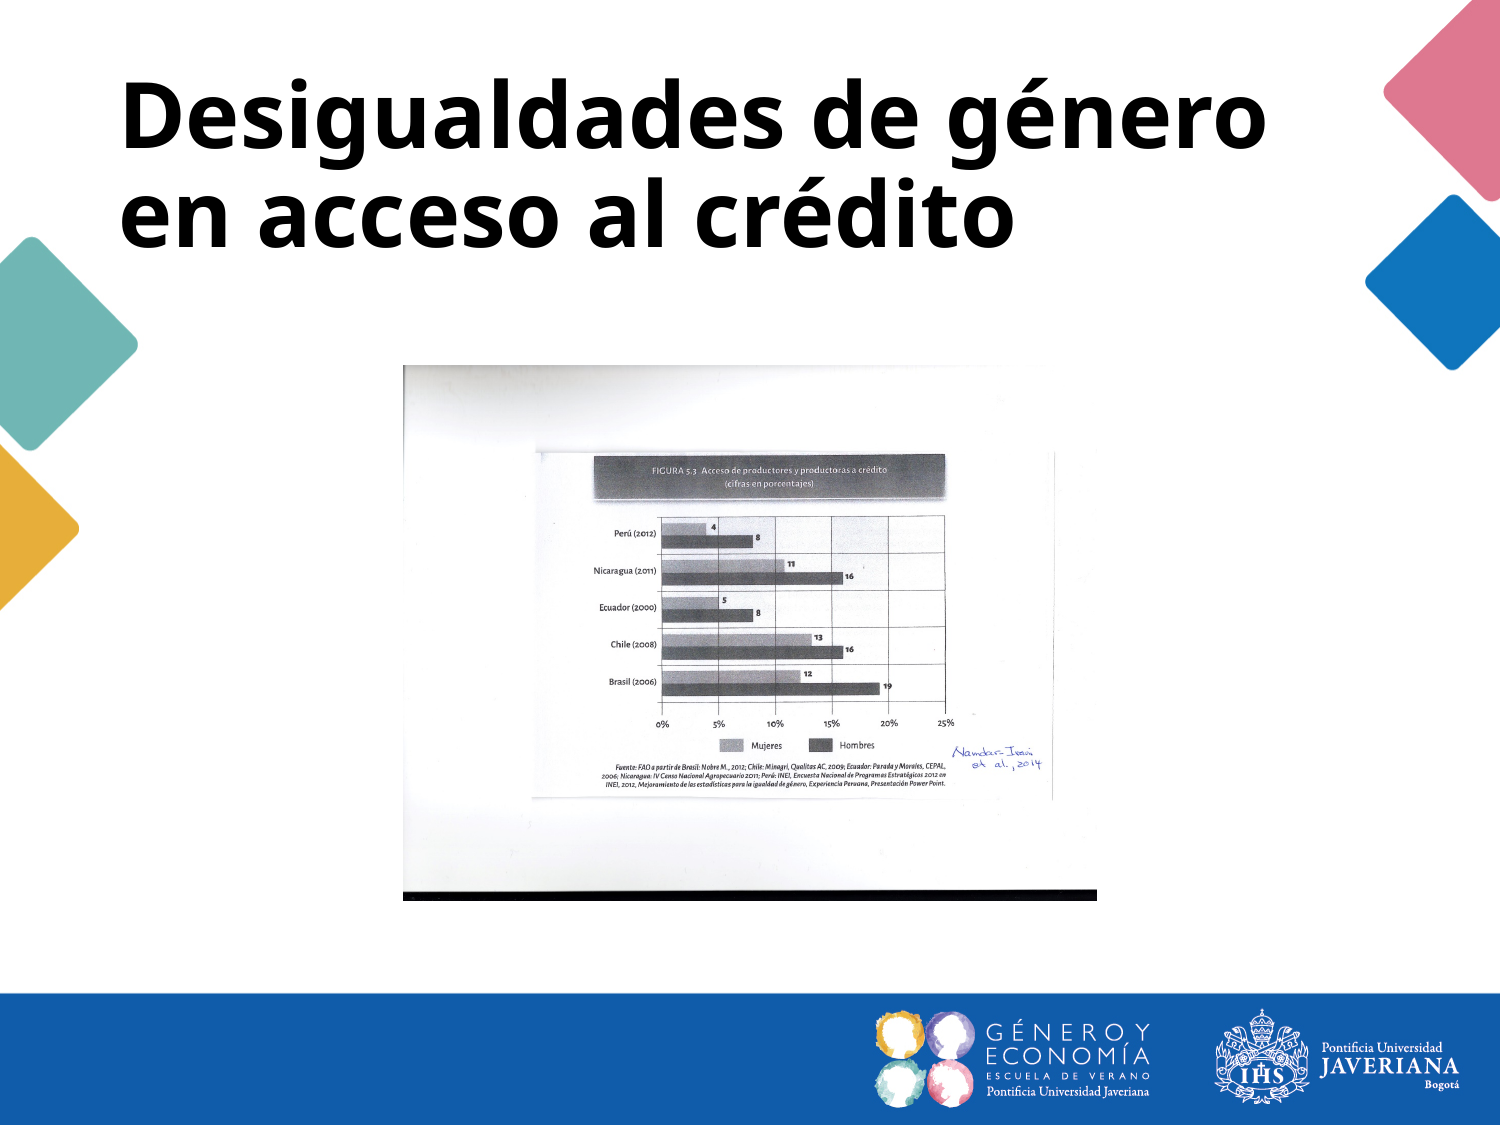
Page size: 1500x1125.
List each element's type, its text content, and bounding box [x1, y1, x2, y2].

title Desigualdades de género en acceso al crédito [103, 59, 1397, 278]
picture [0, 0, 1500, 1125]
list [403, 365, 1097, 901]
